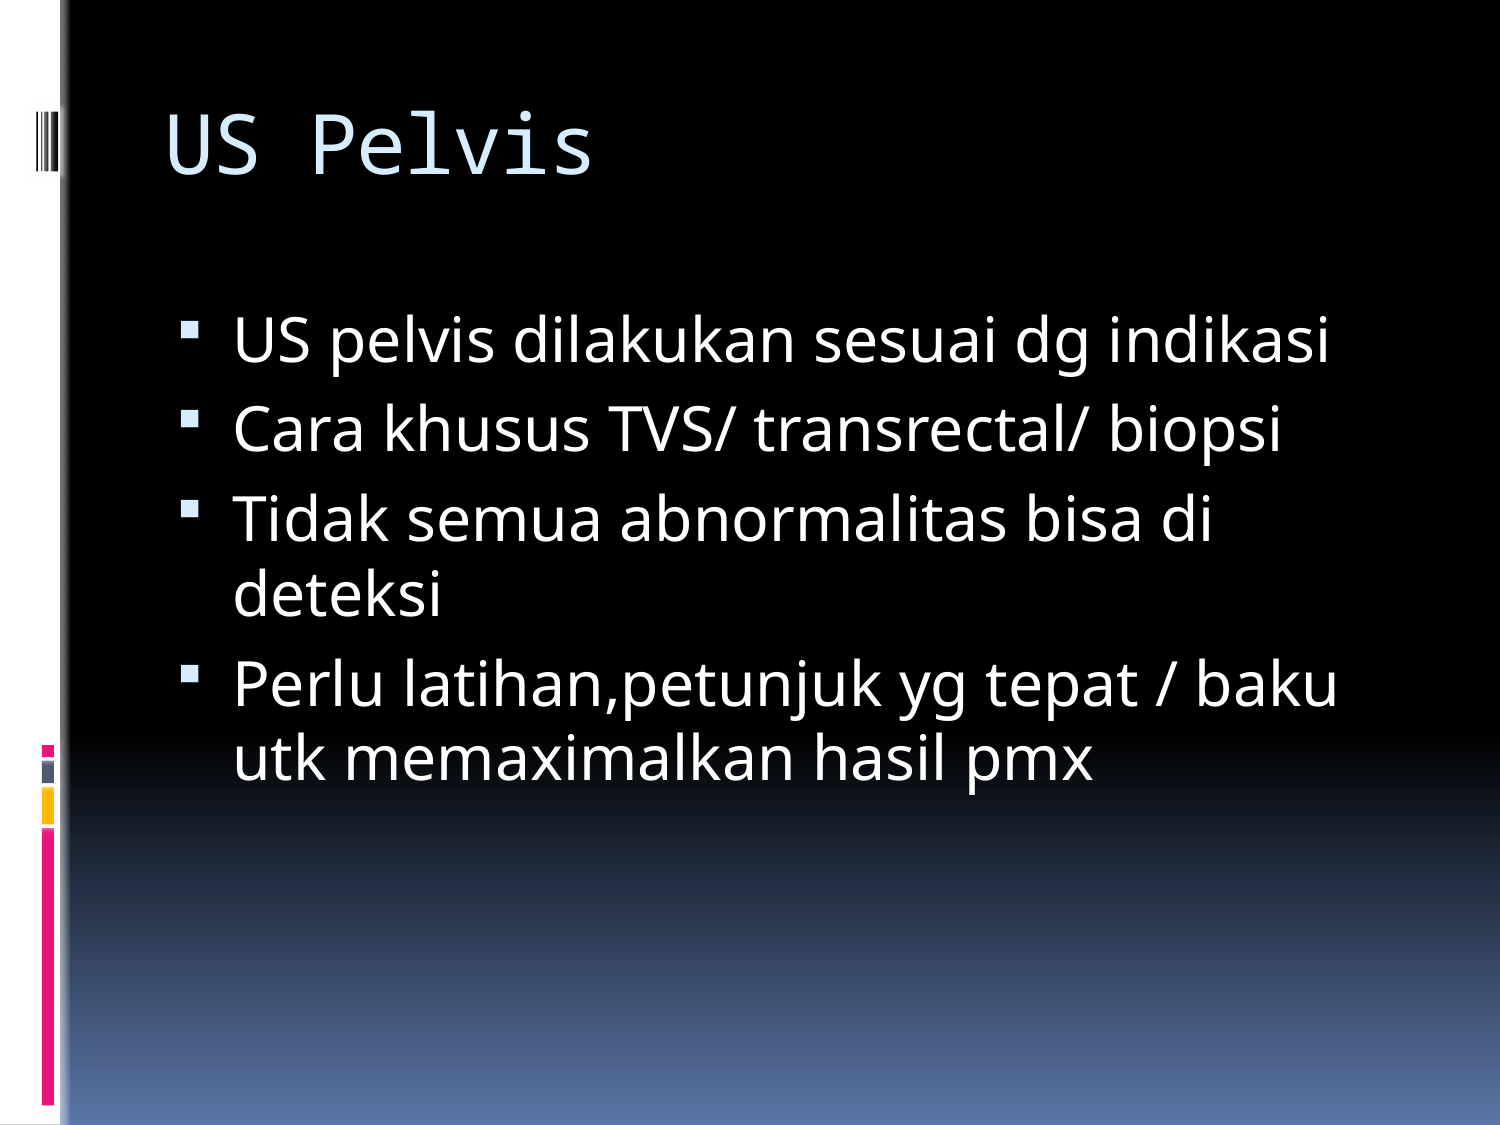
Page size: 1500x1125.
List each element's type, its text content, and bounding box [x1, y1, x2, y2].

list US pelvis dilakukan sesuai dg indikasi Cara khusus TVS/ transrectal/ biopsi Tidak semua abnormalitas bisa di deteksi Perlu latihan,petunjuk yg tepat / baku utk memaximalkan hasil pmx [150, 292, 1425, 1043]
title US Pelvis [150, 83, 1425, 234]
